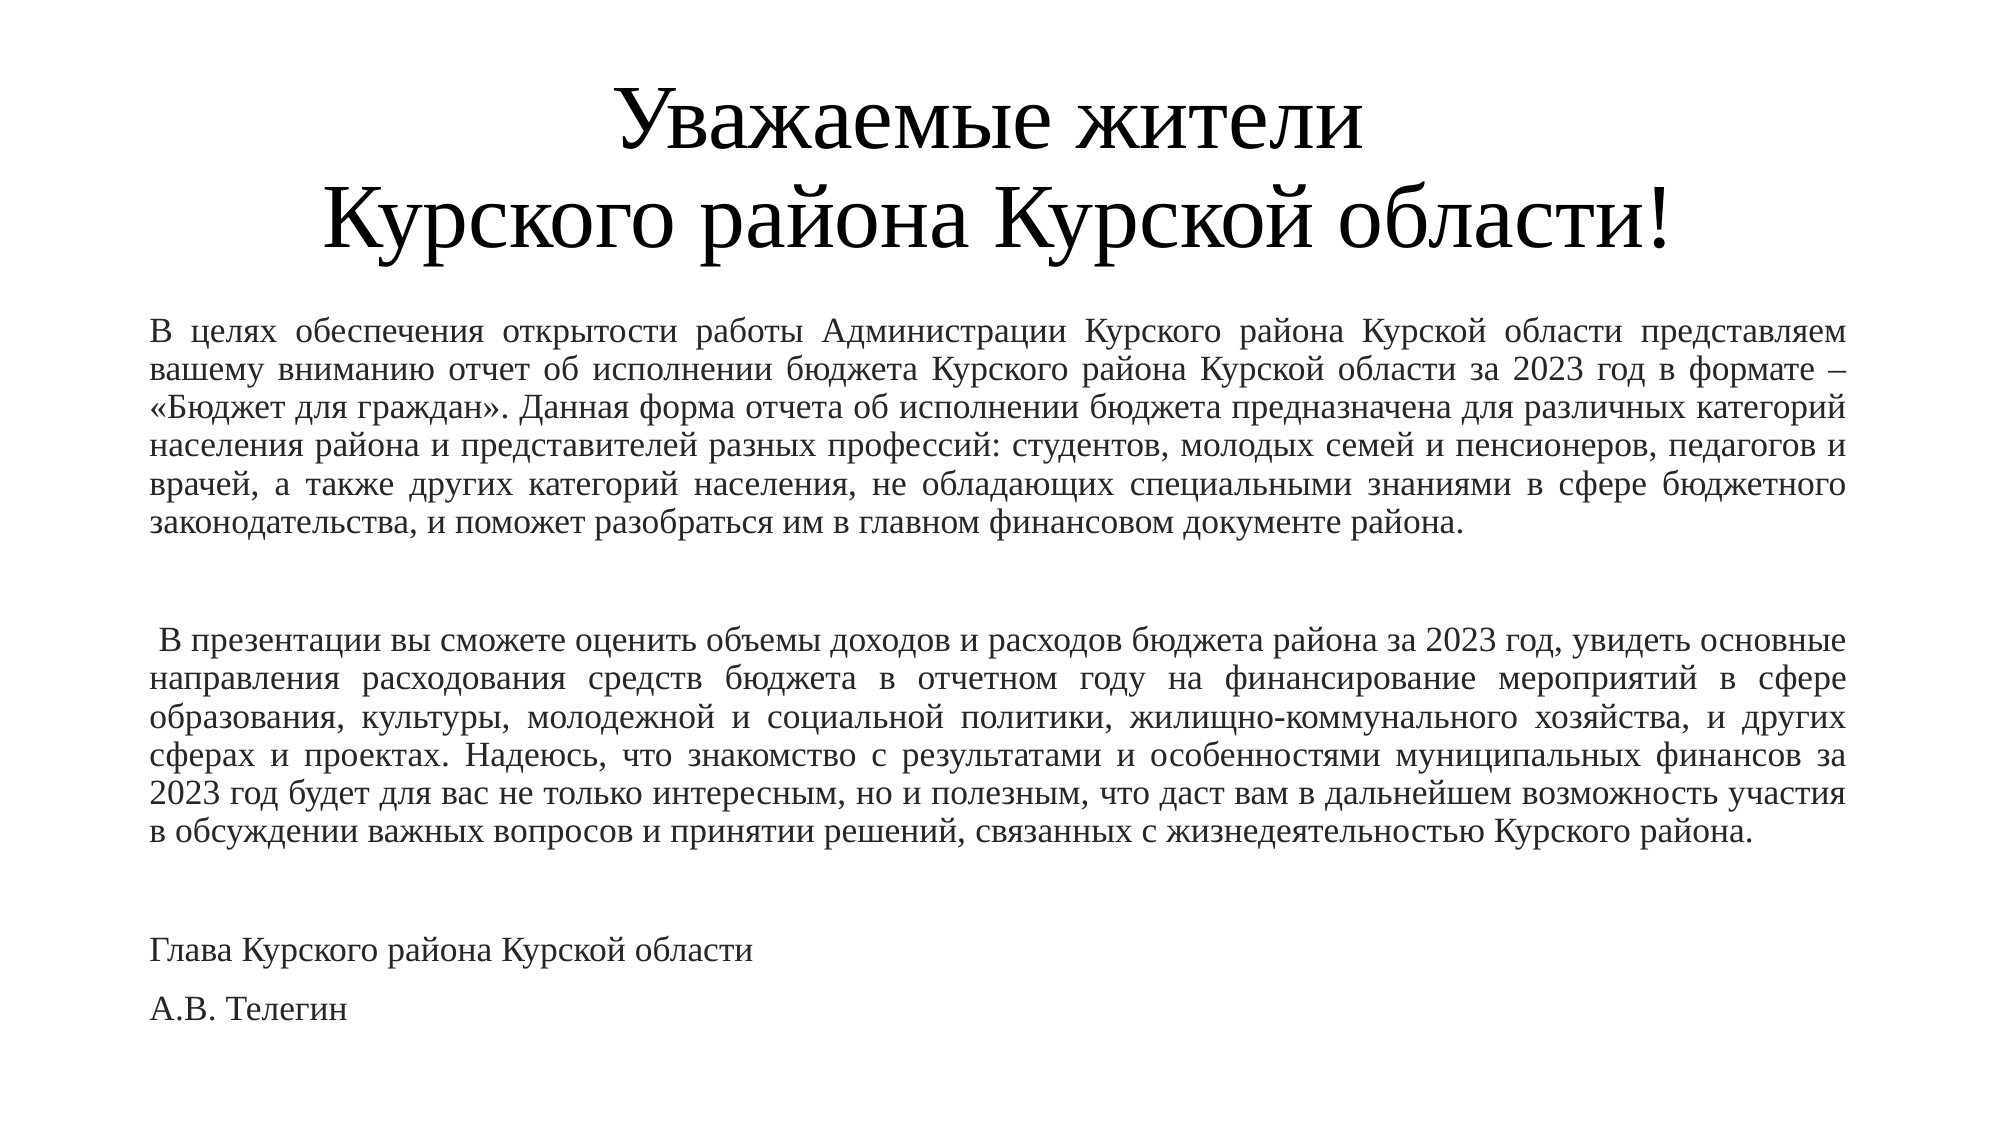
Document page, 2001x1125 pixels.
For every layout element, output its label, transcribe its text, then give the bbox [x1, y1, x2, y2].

list В целях обеспечения открытости работы Администрации Курского района Курской области представляем вашему вниманию отчет об исполнении бюджета Курского района Курской области за 2023 год в формате – «Бюджет для граждан». Данная форма отчета об исполнении бюджета предназначена для различных категорий населения района и представителей разных профессий: студентов, молодых семей и пенсионеров, педагогов и врачей, а также других категорий населения, не обладающих специальными знаниями в сфере бюджетного законодательства, и поможет разобраться им в главном финансовом документе района. В презентации вы сможете оценить объемы доходов и расходов бюджета района за 2023 год, увидеть основные направления расходования средств бюджета в отчетном году на финансирование мероприятий в сфере образования, культуры, молодежной и социальной политики, жилищно-коммунального хозяйства, и других сферах и проектах. Надеюсь, что знакомство с результатами и особенностями муниципальных финансов за 2023 год будет для вас не только интересным, но и полезным, что даст вам в дальнейшем возможность участия в обсуждении важных вопросов и принятии решений, связанных с жизнедеятельностью Курского района. Глава Курского района Курской области А.В. Телегин [134, 303, 1863, 1054]
title Уважаемые жители Курского района Курской области! [137, 59, 1863, 278]
